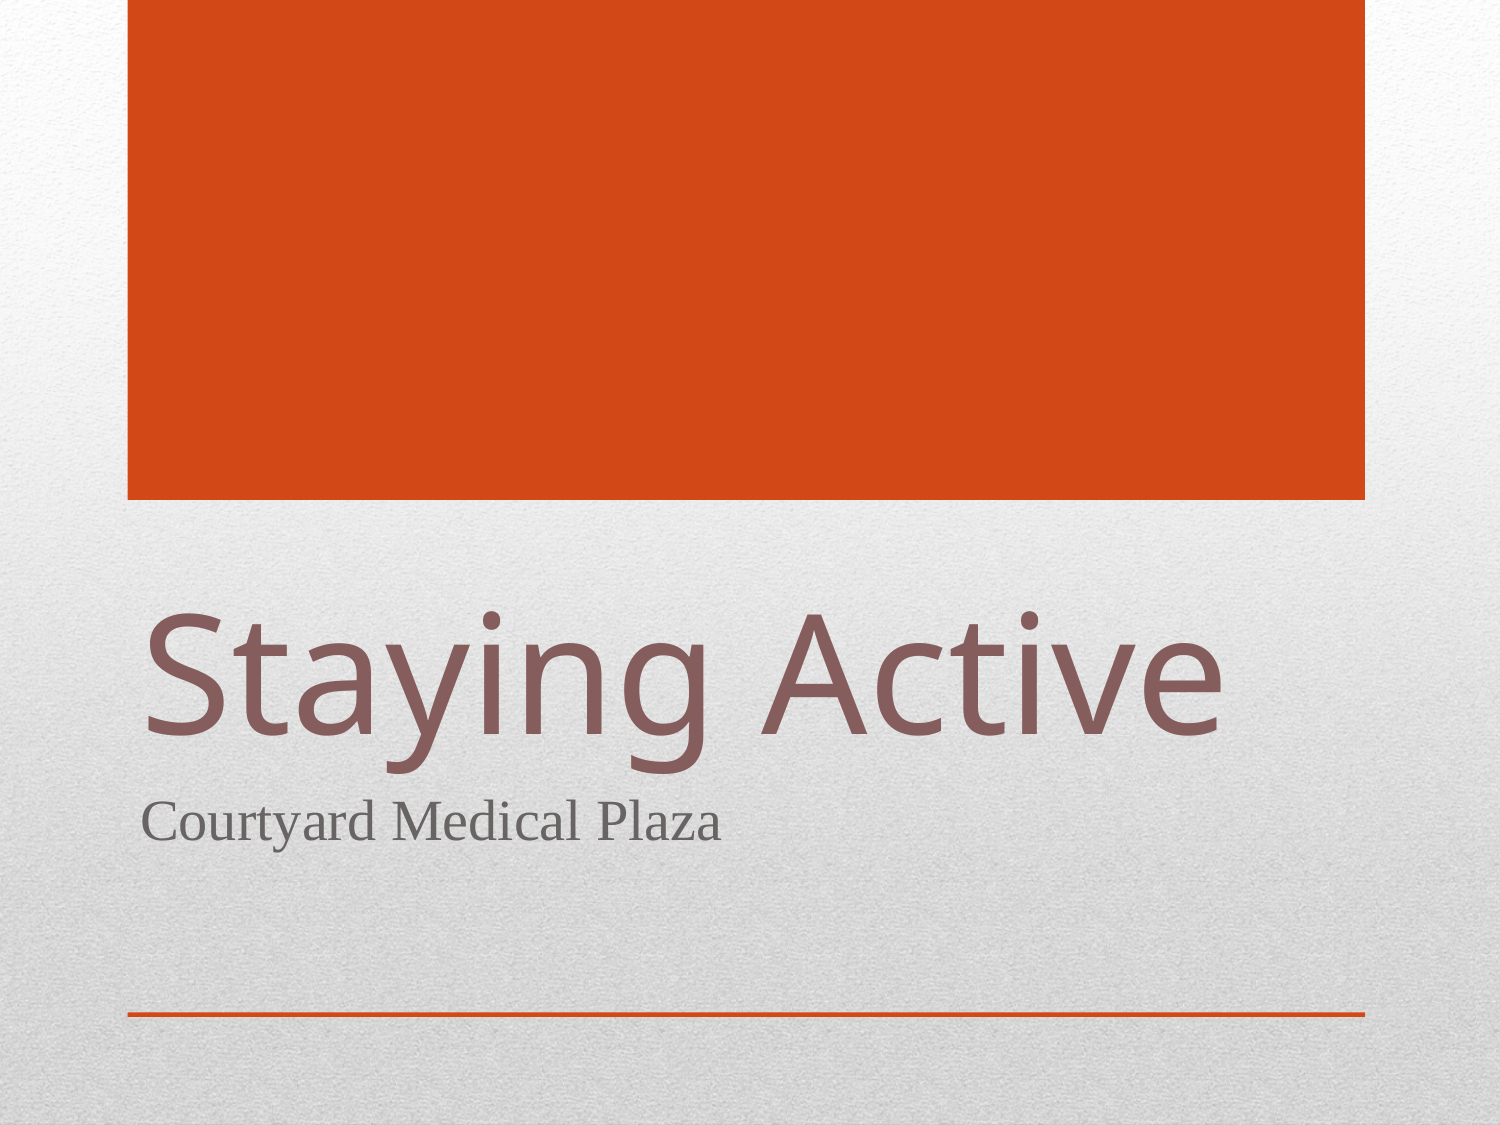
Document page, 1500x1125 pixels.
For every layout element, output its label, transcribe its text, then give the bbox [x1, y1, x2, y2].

title Staying Active [125, 525, 1363, 775]
subtitle Courtyard Medical Plaza [125, 774, 1250, 863]
